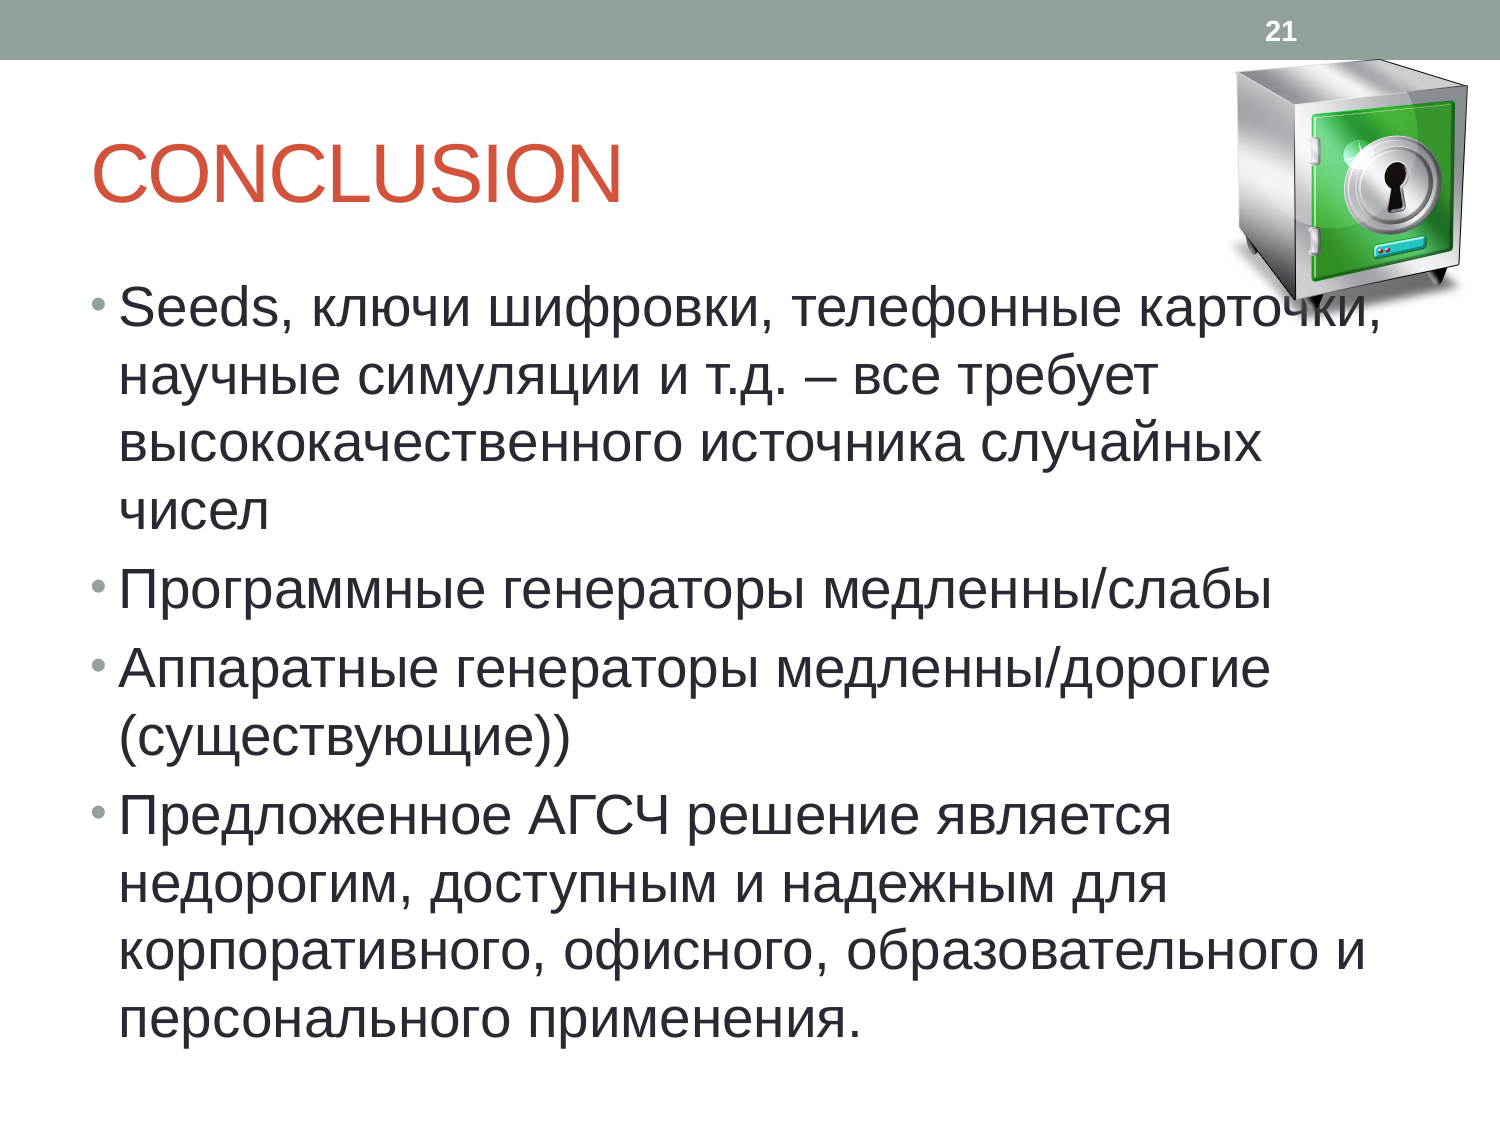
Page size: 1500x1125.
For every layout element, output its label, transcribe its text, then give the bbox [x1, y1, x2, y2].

list Seeds, ключи шифровки, телефонные карточки, научные симуляции и т.д. – все требует высококачественного источника случайных чисел Программные генераторы медленны/слабы Аппаратные генераторы медленны/дорогие (существующие)) Предложенное АГСЧ решение является недорогим, доступным и надежным для корпоративного, офисного, образовательного и персонального применения. [75, 262, 1425, 1063]
picture [1209, 37, 1497, 326]
title CONCLUSION [75, 87, 1206, 250]
slide_number 21 [1250, 3, 1425, 34]
